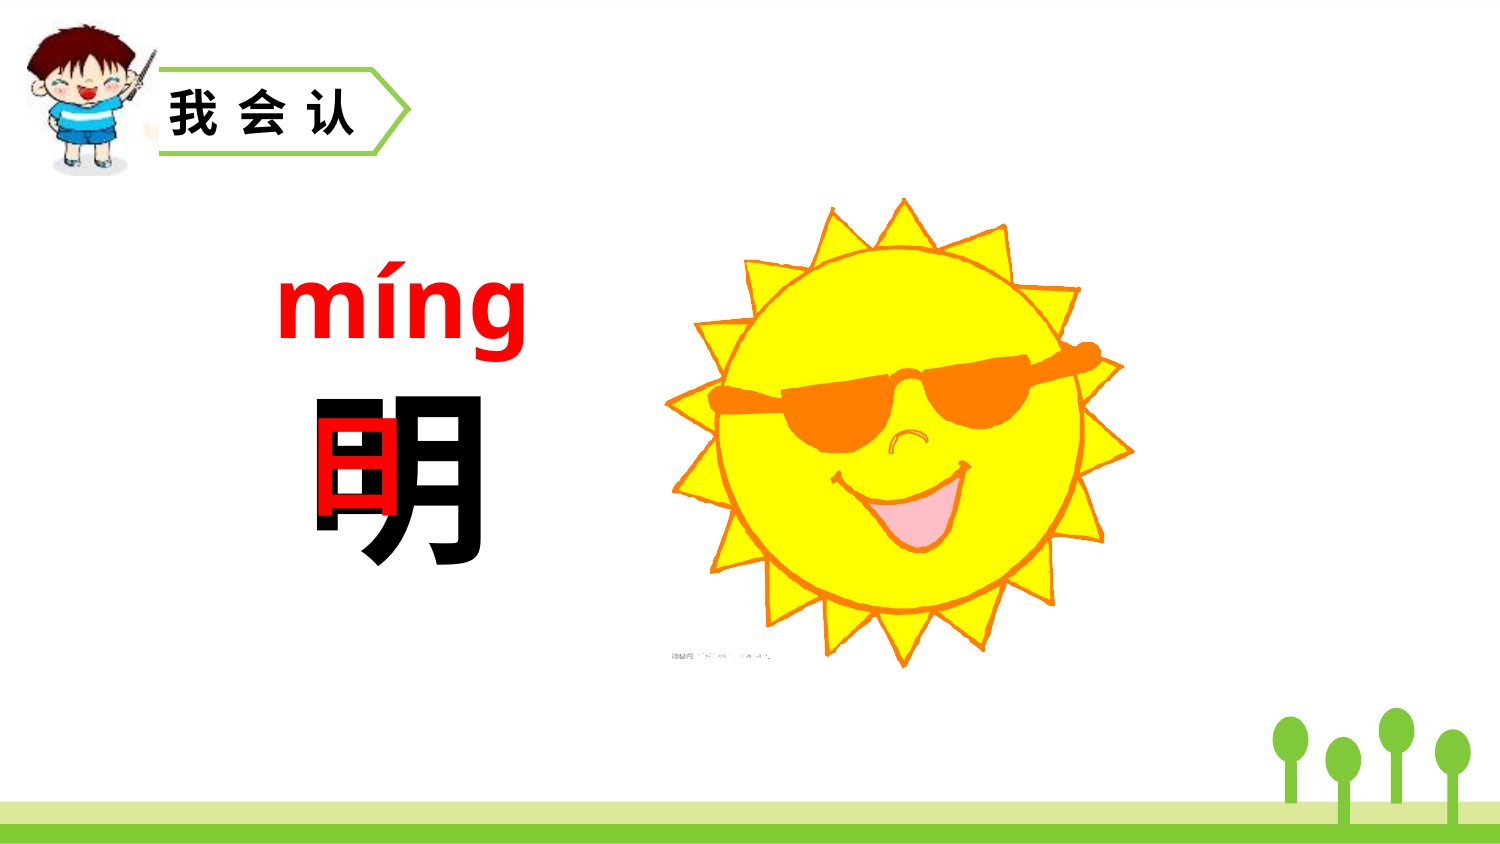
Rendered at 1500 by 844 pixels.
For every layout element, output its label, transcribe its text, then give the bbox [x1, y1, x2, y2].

text_box 日 [290, 388, 399, 536]
text_box mínɡ [262, 232, 558, 364]
picture [0, 0, 1500, 707]
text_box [27, 20, 410, 176]
text_box 明 [293, 355, 516, 592]
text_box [0, 707, 1500, 844]
